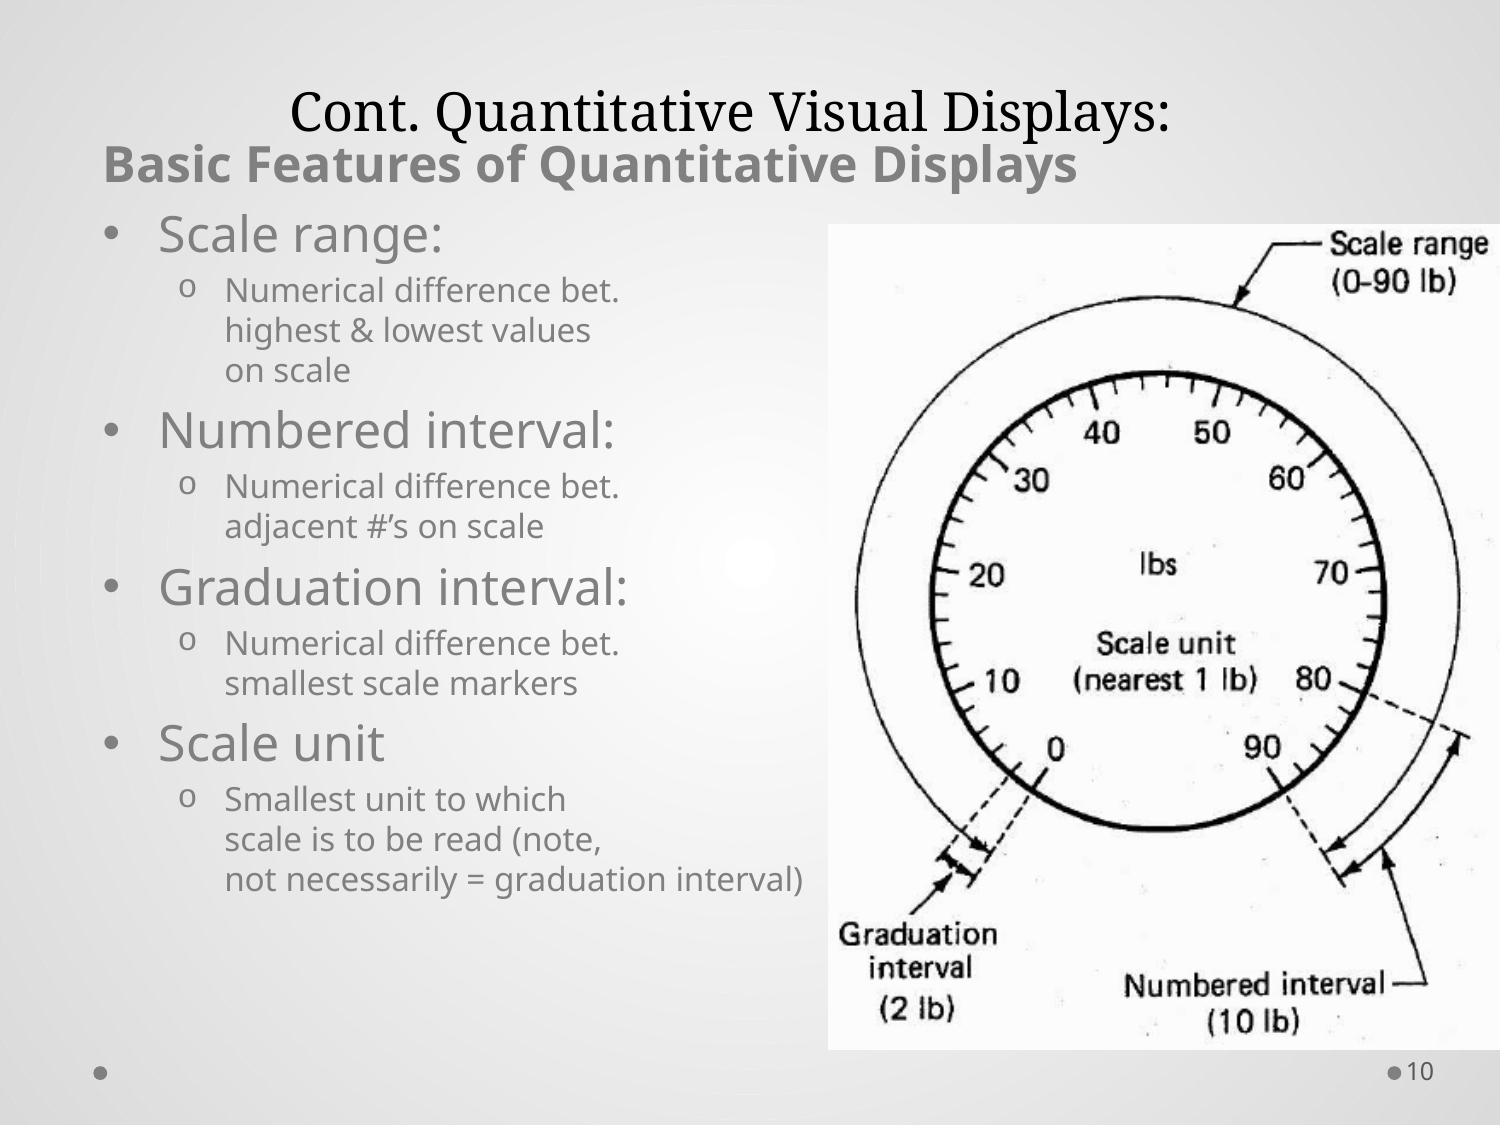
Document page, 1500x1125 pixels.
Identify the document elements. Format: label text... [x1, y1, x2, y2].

slide_number 10 [1401, 1058, 1494, 1103]
title Cont. Quantitative Visual Displays: [62, 50, 1413, 150]
list Basic Features of Quantitative Displays Scale range: Numerical difference bet. highest & lowest values on scale Numbered interval: Numerical difference bet. adjacent #’s on scale Graduation interval: Numerical difference bet. smallest scale markers Scale unit Smallest unit to which scale is to be read (note, not necessarily = graduation interval) [87, 125, 1438, 1100]
picture [828, 224, 1500, 1051]
